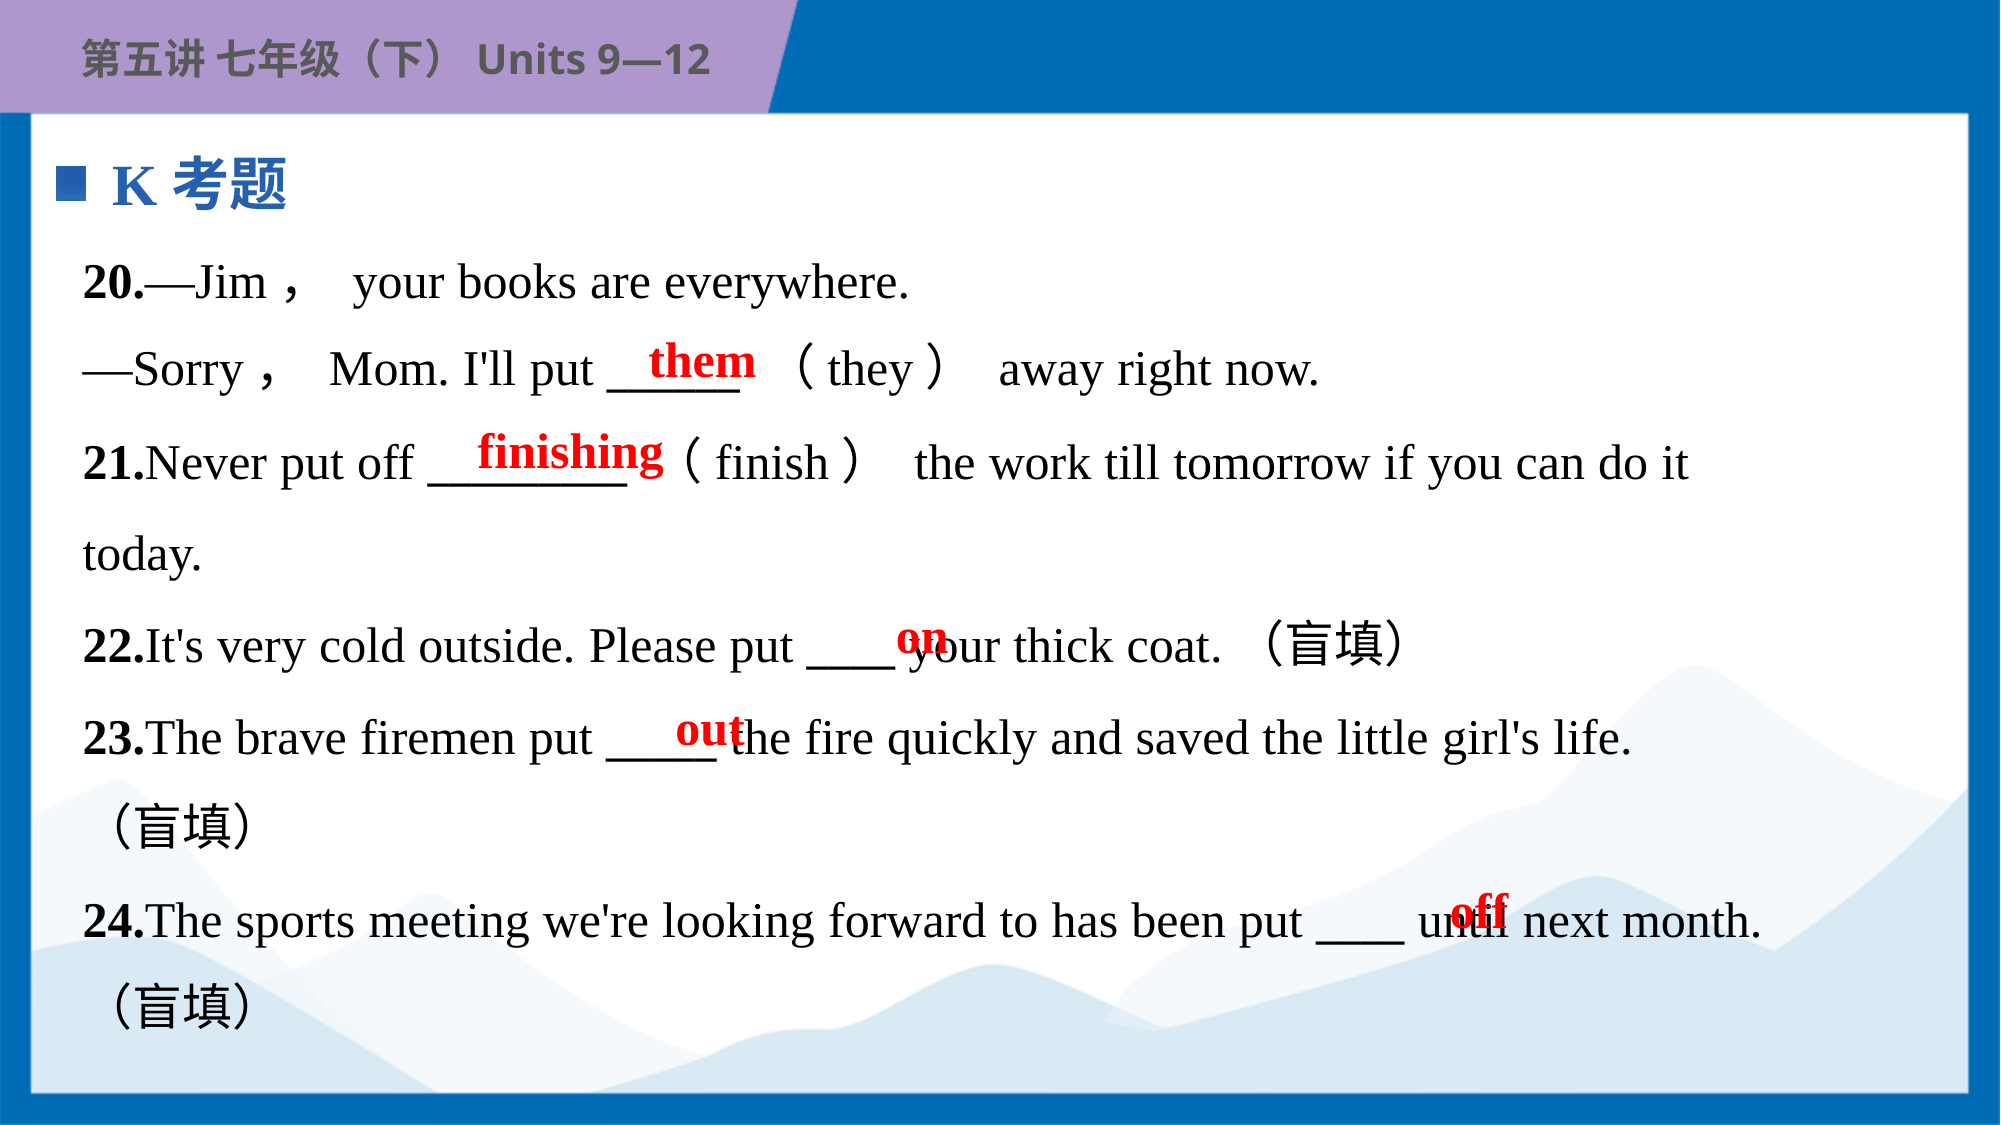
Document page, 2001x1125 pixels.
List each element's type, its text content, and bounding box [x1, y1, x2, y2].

text_box K考题 [112, 146, 1917, 216]
text_box 21.Never put off _________ （finish） the work till tomorrow if you can do it today. 22.It's very cold outside. Please put ____ your thick coat.（盲填） 23.The brave firemen put _____ the fire quickly and saved the little girl's life. （盲填） 24.The sports meeting we're looking forward to has been put ____ until next month. （盲填） [82, 397, 1917, 1026]
text_box out [657, 667, 763, 747]
text_box 20.—Jim， your books are everywhere. —Sorry， Mom. I'll put ______ （they） away right now. [82, 216, 1917, 387]
text_box finishing [459, 390, 683, 470]
text_box off [1432, 851, 1527, 930]
text_box them [630, 300, 775, 379]
picture [0, 0, 2000, 1125]
text_box on [877, 576, 967, 655]
